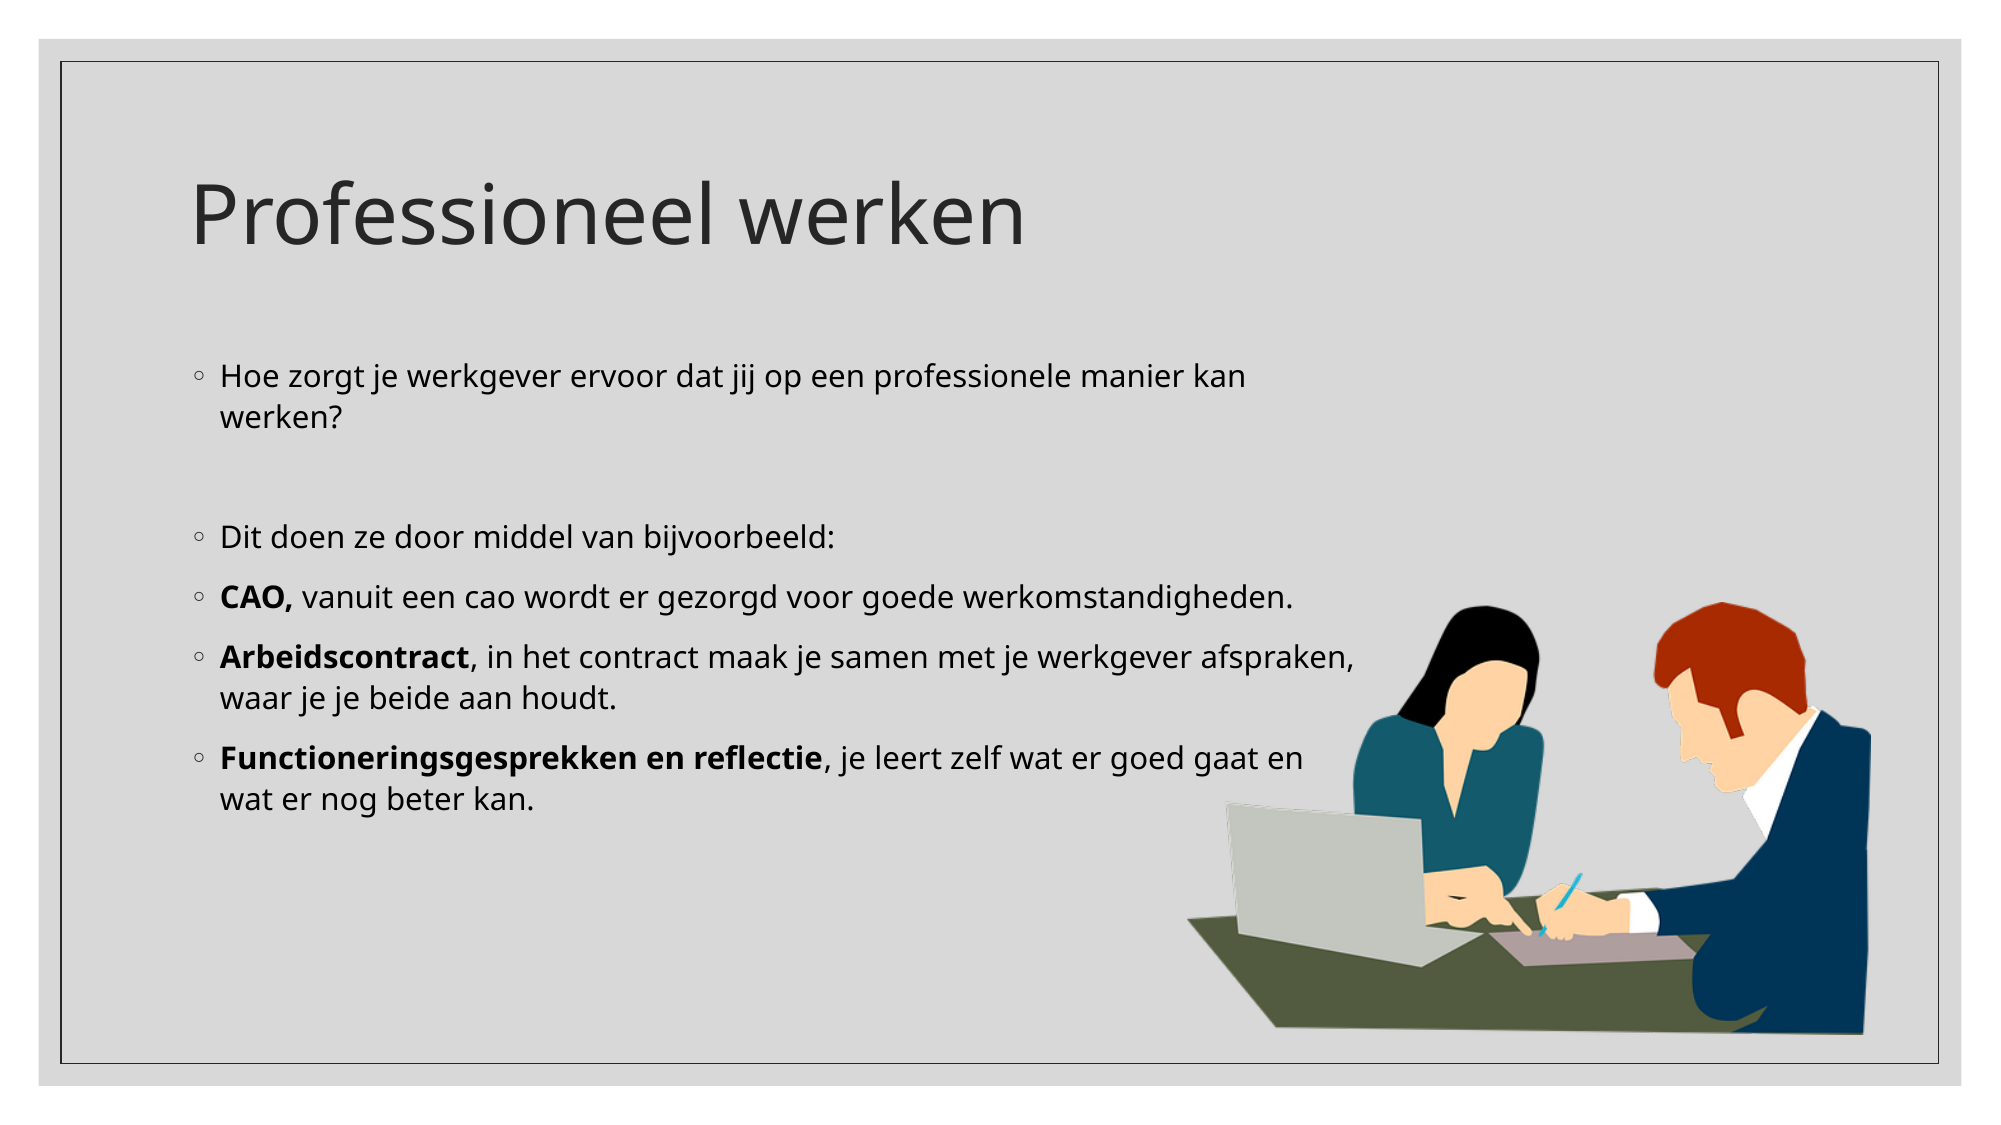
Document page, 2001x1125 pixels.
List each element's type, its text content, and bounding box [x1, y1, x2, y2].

title Professioneel werken [174, 105, 1825, 331]
list Hoe zorgt je werkgever ervoor dat jij op een professionele manier kan werken? Dit doen ze door middel van bijvoorbeeld: CAO, vanuit een cao wordt er gezorgd voor goede werkomstandigheden. Arbeidscontract, in het contract maak je samen met je werkgever afspraken, waar je je beide aan houdt. Functioneringsgesprekken en reflectie, je leert zelf wat er goed gaat en wat er nog beter kan. [174, 345, 1379, 977]
picture [1187, 602, 1871, 1035]
